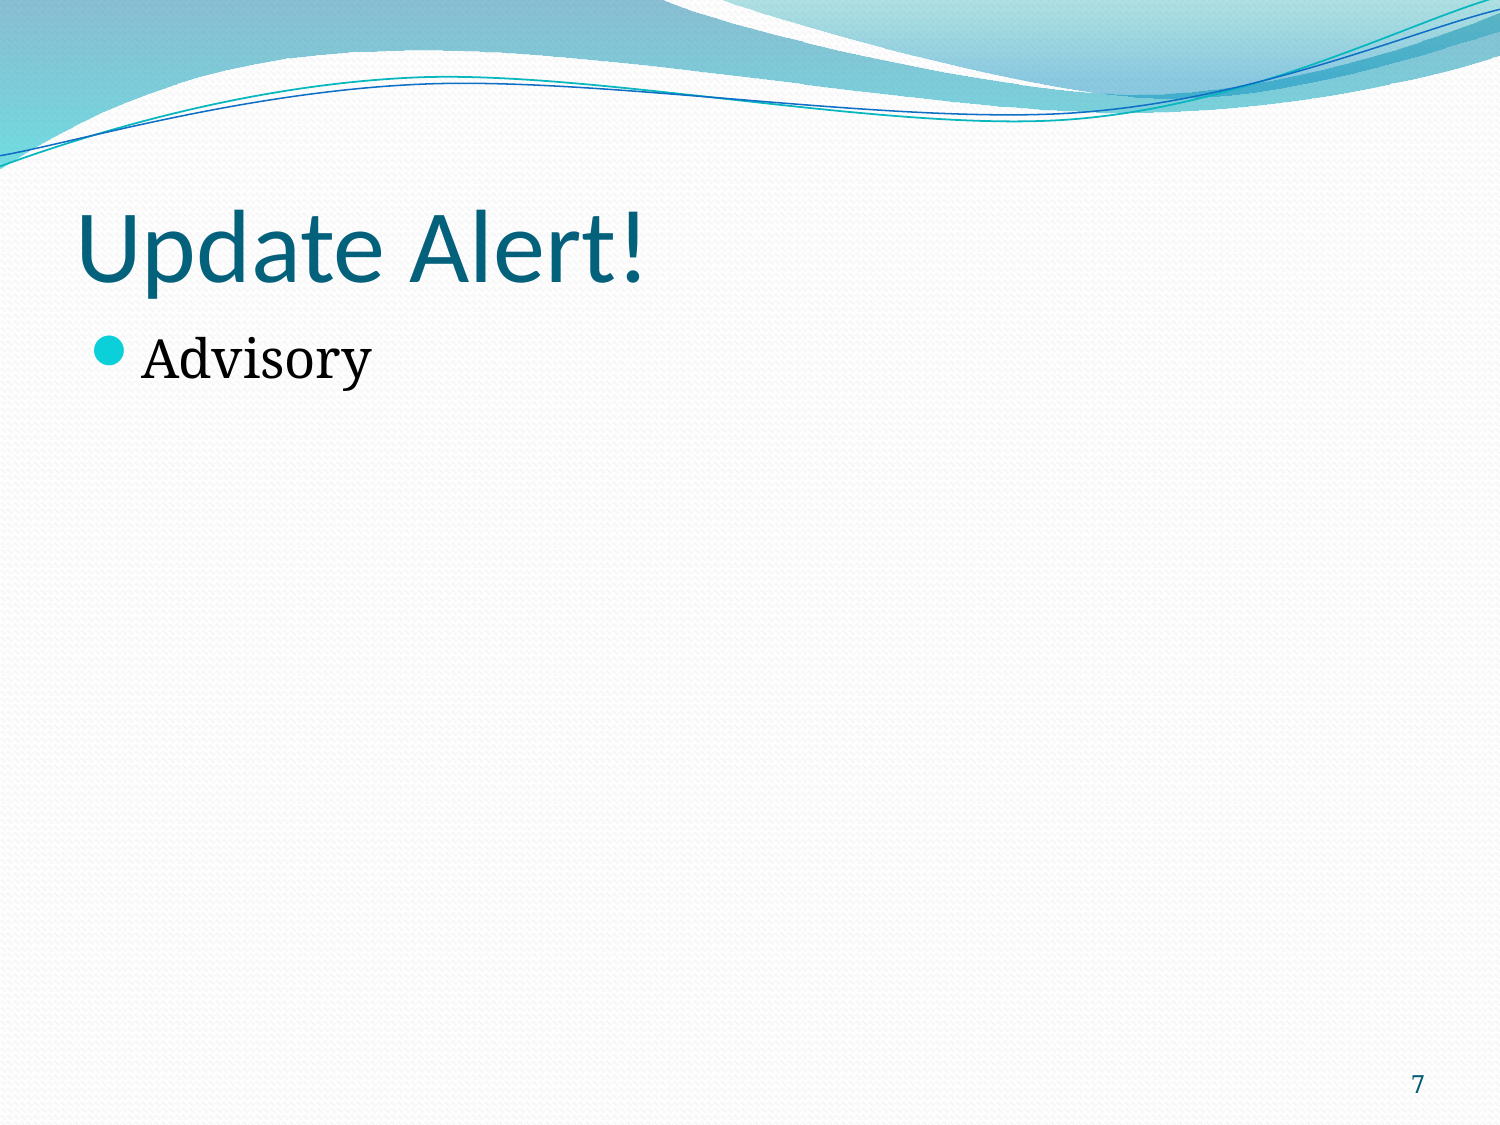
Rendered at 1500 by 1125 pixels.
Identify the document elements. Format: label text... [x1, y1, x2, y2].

list Advisory [75, 317, 1425, 1038]
title Update Alert! [75, 115, 1425, 303]
slide_number 7 [1299, 1042, 1425, 1103]
